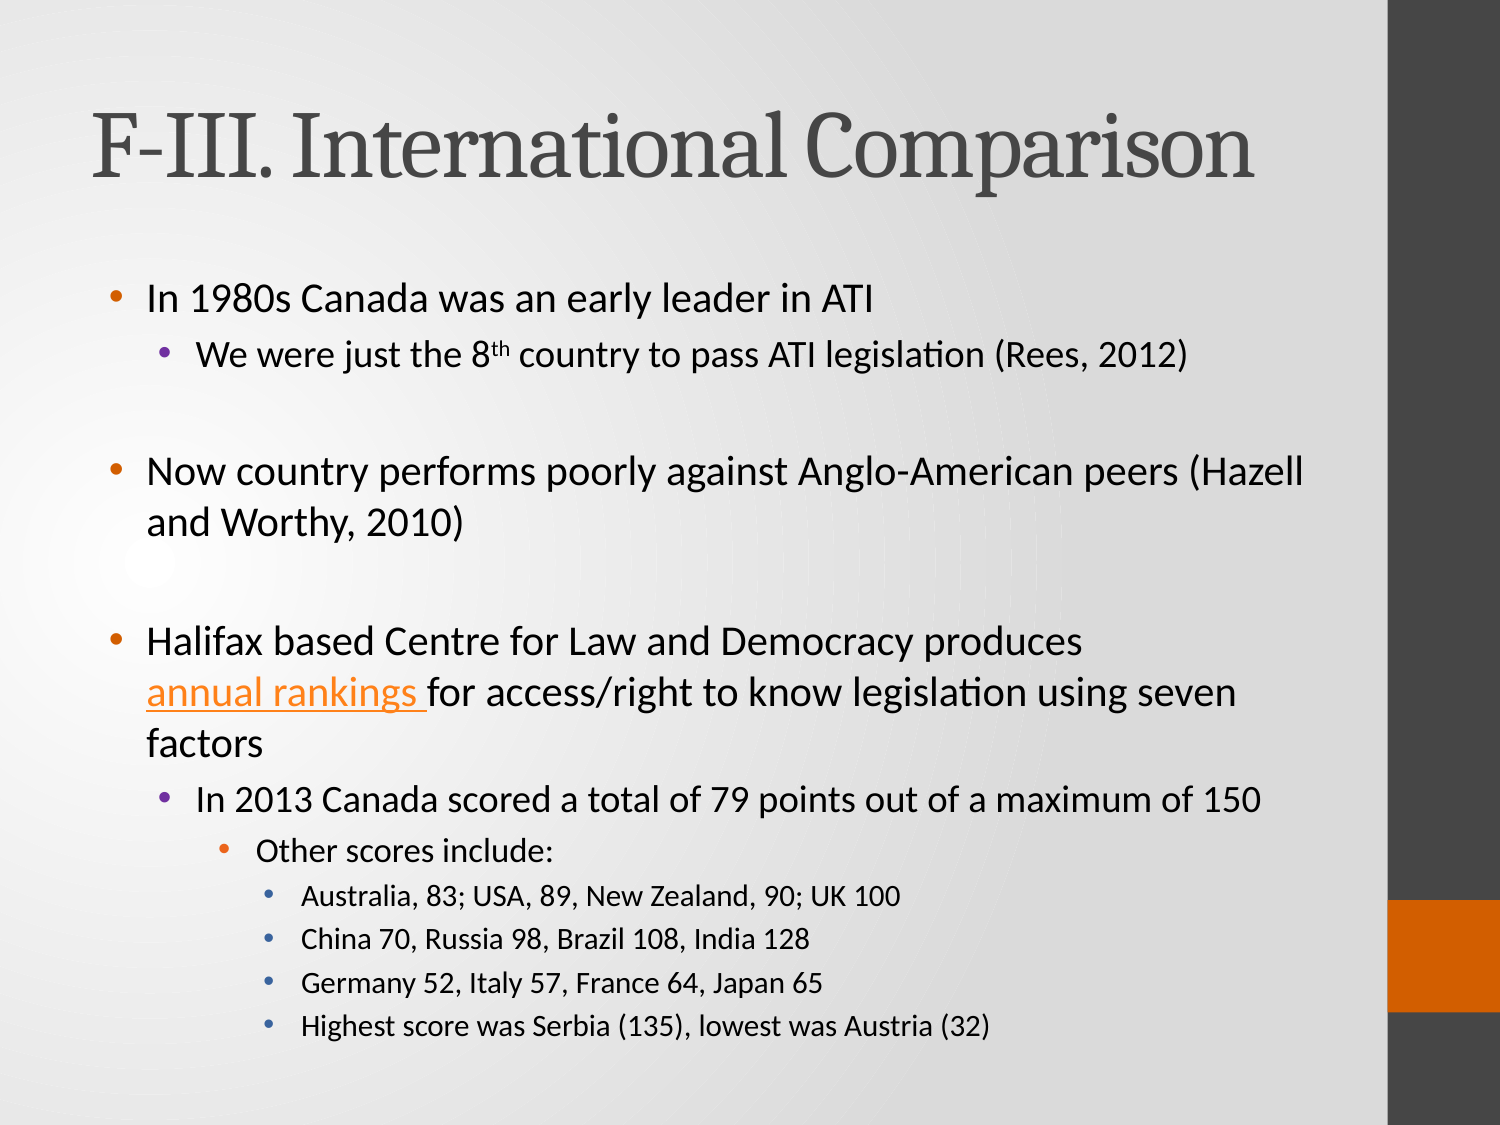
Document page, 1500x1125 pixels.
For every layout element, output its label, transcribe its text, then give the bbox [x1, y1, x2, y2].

list In 1980s Canada was an early leader in ATI We were just the 8th country to pass ATI legislation (Rees, 2012) Now country performs poorly against Anglo-American peers (Hazell and Worthy, 2010) Halifax based Centre for Law and Democracy produces annual rankings for access/right to know legislation using seven factors In 2013 Canada scored a total of 79 points out of a maximum of 150 Other scores include: Australia, 83; USA, 89, New Zealand, 90; UK 100 China 70, Russia 98, Brazil 108, India 128 Germany 52, Italy 57, France 64, Japan 65 Highest score was Serbia (135), lowest was Austria (32) [75, 262, 1325, 1050]
title F-III. International Comparison [75, 45, 1325, 233]
